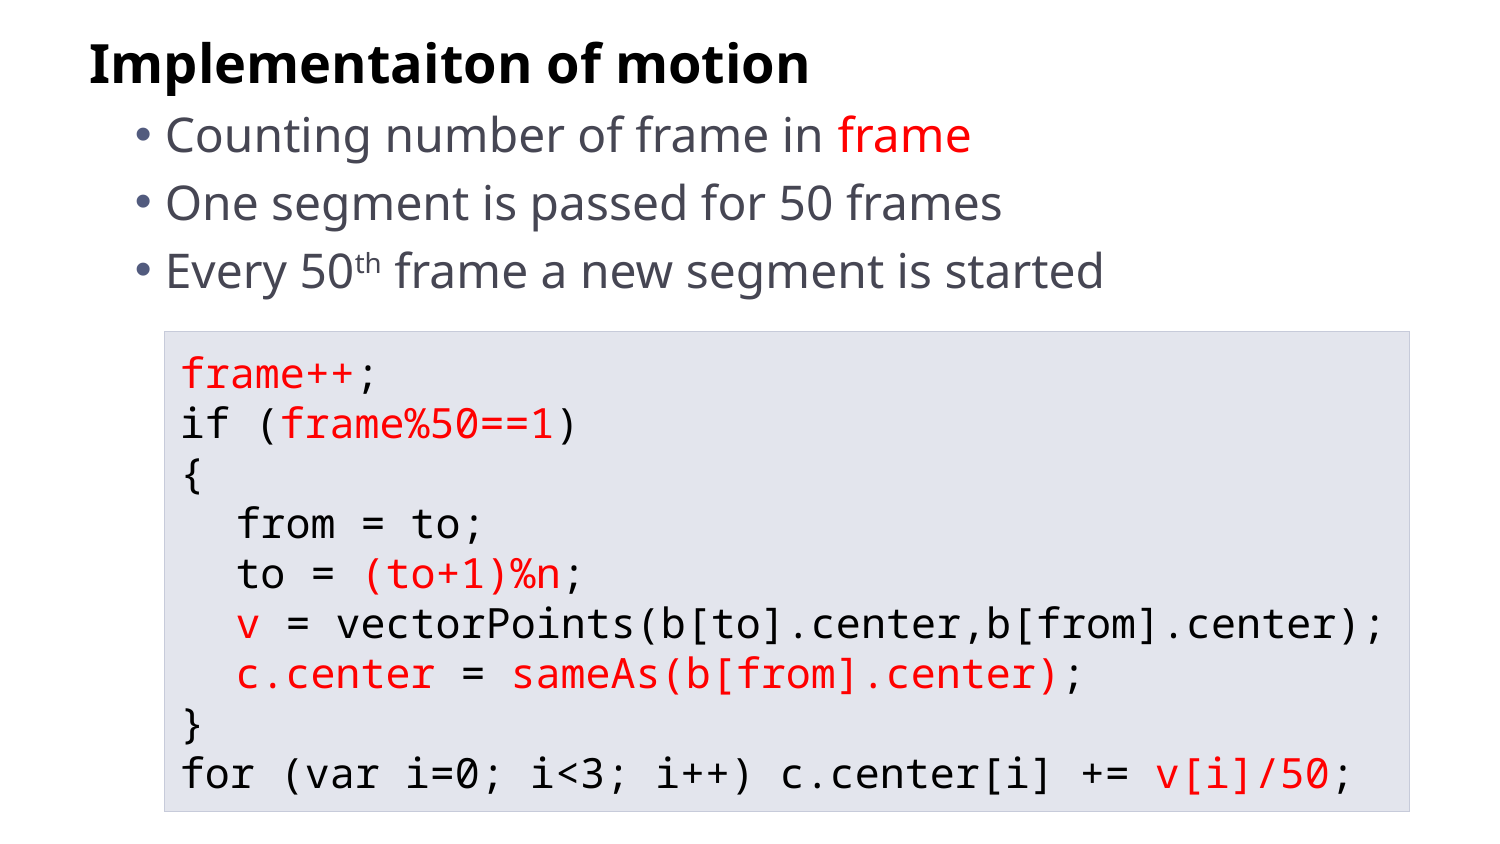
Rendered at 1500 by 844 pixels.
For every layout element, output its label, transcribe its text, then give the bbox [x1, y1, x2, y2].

list Implementaiton of motion Counting number of frame in frame One segment is passed for 50 frames Every 50th frame a new segment is started [75, 21, 1475, 835]
text_box frame++; if (frame%50==1) { from = to; to = (to+1)%n; v = vectorPoints(b[to].center,b[from].center); c.center = sameAs(b[from].center); } for (var i=0; i<3; i++) c.center[i] += v[i]/50; [164, 331, 1410, 812]
